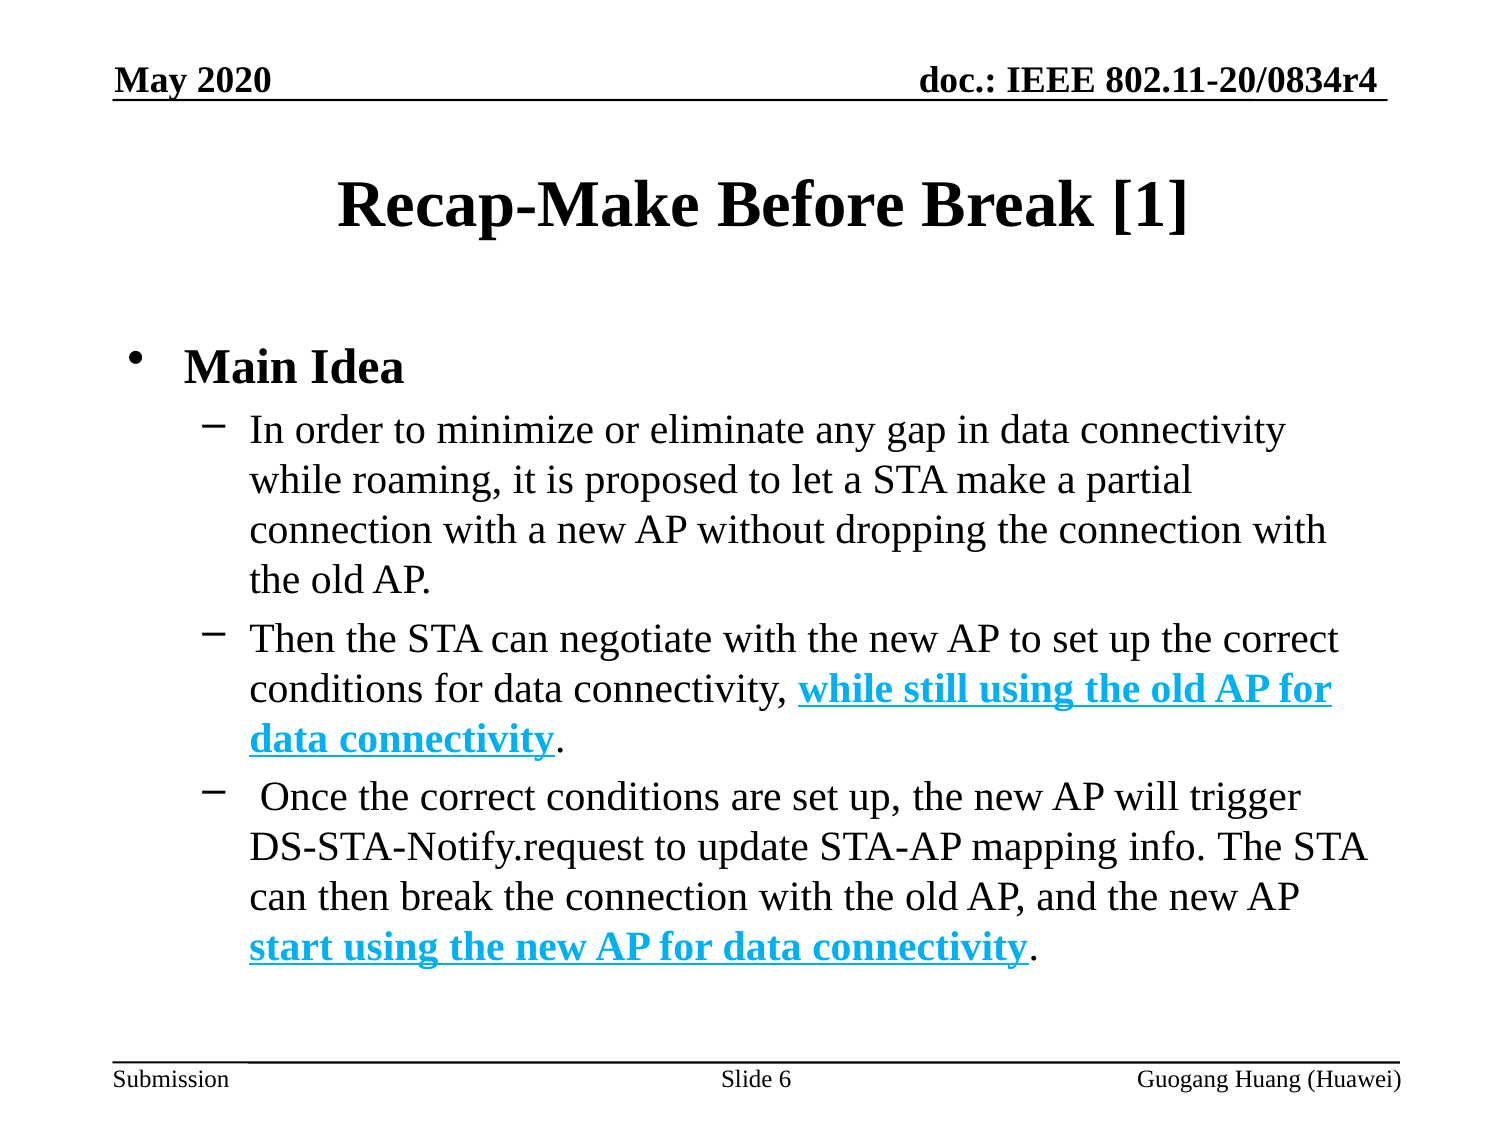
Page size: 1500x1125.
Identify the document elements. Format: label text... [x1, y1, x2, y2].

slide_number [114, 54, 274, 101]
text_box Recap-Make Before Break [1] [126, 112, 1402, 288]
footer Guogang Huang (Huawei) [1133, 1061, 1402, 1093]
slide_number Slide 6 [712, 1061, 800, 1093]
list Main Idea In order to minimize or eliminate any gap in data connectivity while roaming, it is proposed to let a STA make a partial connection with a new AP without dropping the connection with the old AP. Then the STA can negotiate with the new AP to set up the correct conditions for data connectivity, while still using the old AP for data connectivity. Once the correct conditions are set up, the new AP will trigger DS-STA-Notify.request to update STA-AP mapping info. The STA can then break the connection with the old AP, and the new AP start using the new AP for data connectivity. [112, 326, 1388, 1002]
